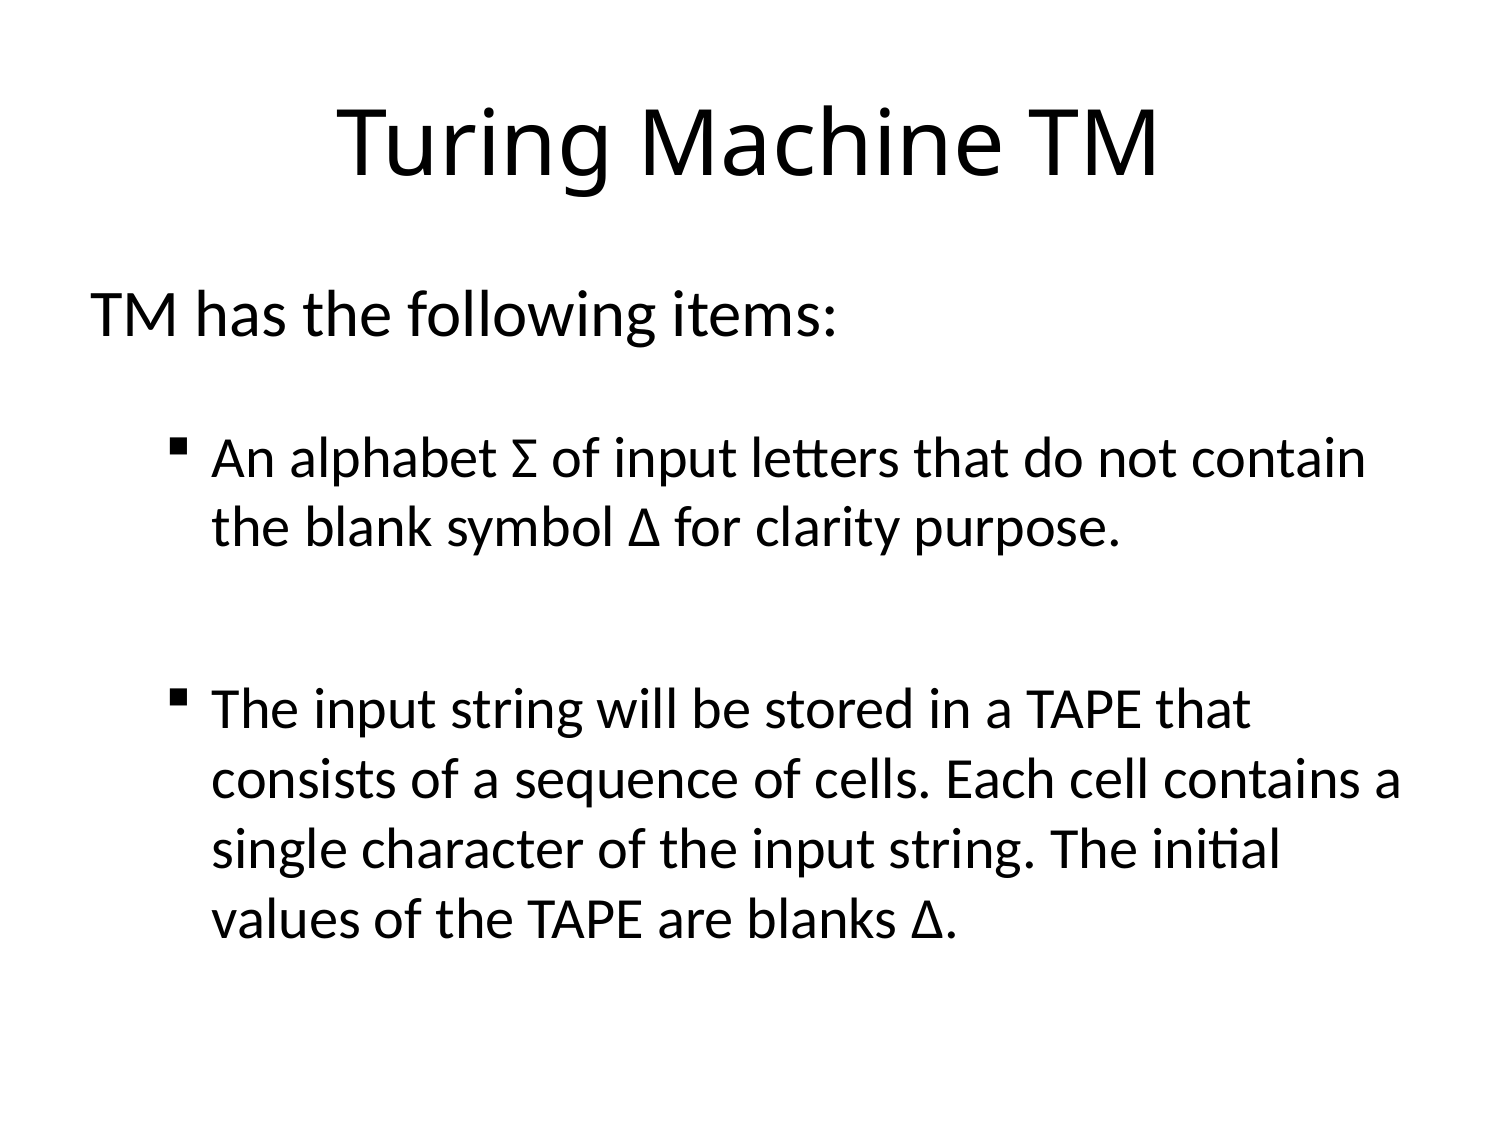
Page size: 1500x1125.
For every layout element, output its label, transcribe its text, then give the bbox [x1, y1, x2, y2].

list TM has the following items: An alphabet Σ of input letters that do not contain the blank symbol Δ for clarity purpose. The input string will be stored in a TAPE that consists of a sequence of cells. Each cell contains a single character of the input string. The initial values of the TAPE are blanks Δ. [75, 262, 1425, 1005]
title Turing Machine TM [75, 45, 1425, 233]
